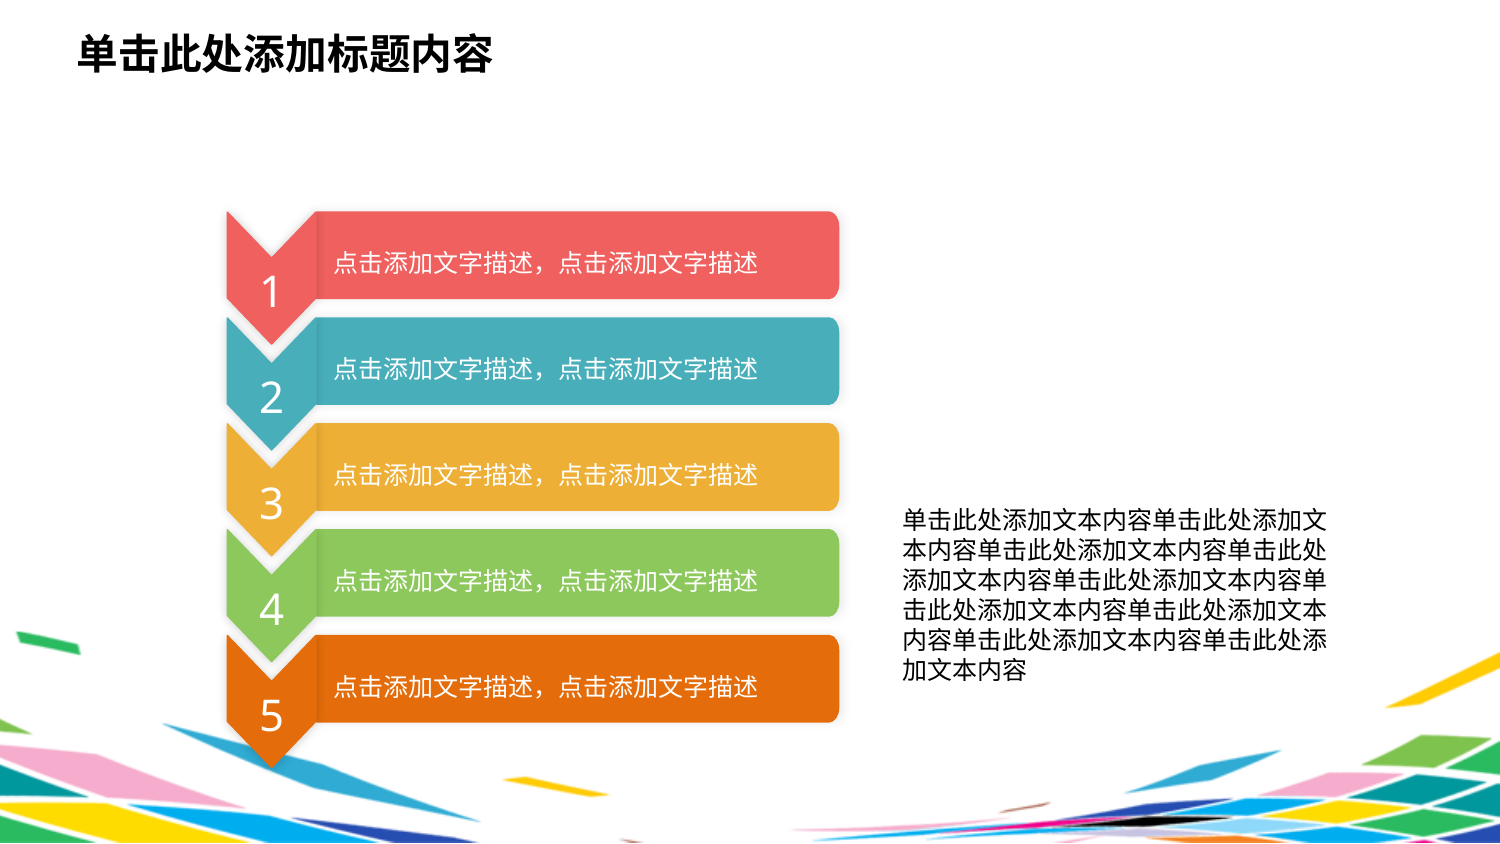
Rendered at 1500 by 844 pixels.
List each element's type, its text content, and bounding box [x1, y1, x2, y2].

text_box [227, 317, 839, 423]
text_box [227, 635, 839, 768]
text_box 单击此处添加文本内容单击此处添加文本内容单击此处添加文本内容单击此处添加文本内容单击此处添加文本内容单击此处添加文本内容单击此处添加文本内容单击此处添加文本内容单击此处添加文本内容 [891, 499, 1342, 690]
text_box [227, 423, 839, 529]
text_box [227, 529, 839, 635]
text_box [227, 211, 839, 317]
text_box 单击此处添加标题内容 [61, 20, 586, 86]
picture [0, 514, 1500, 843]
